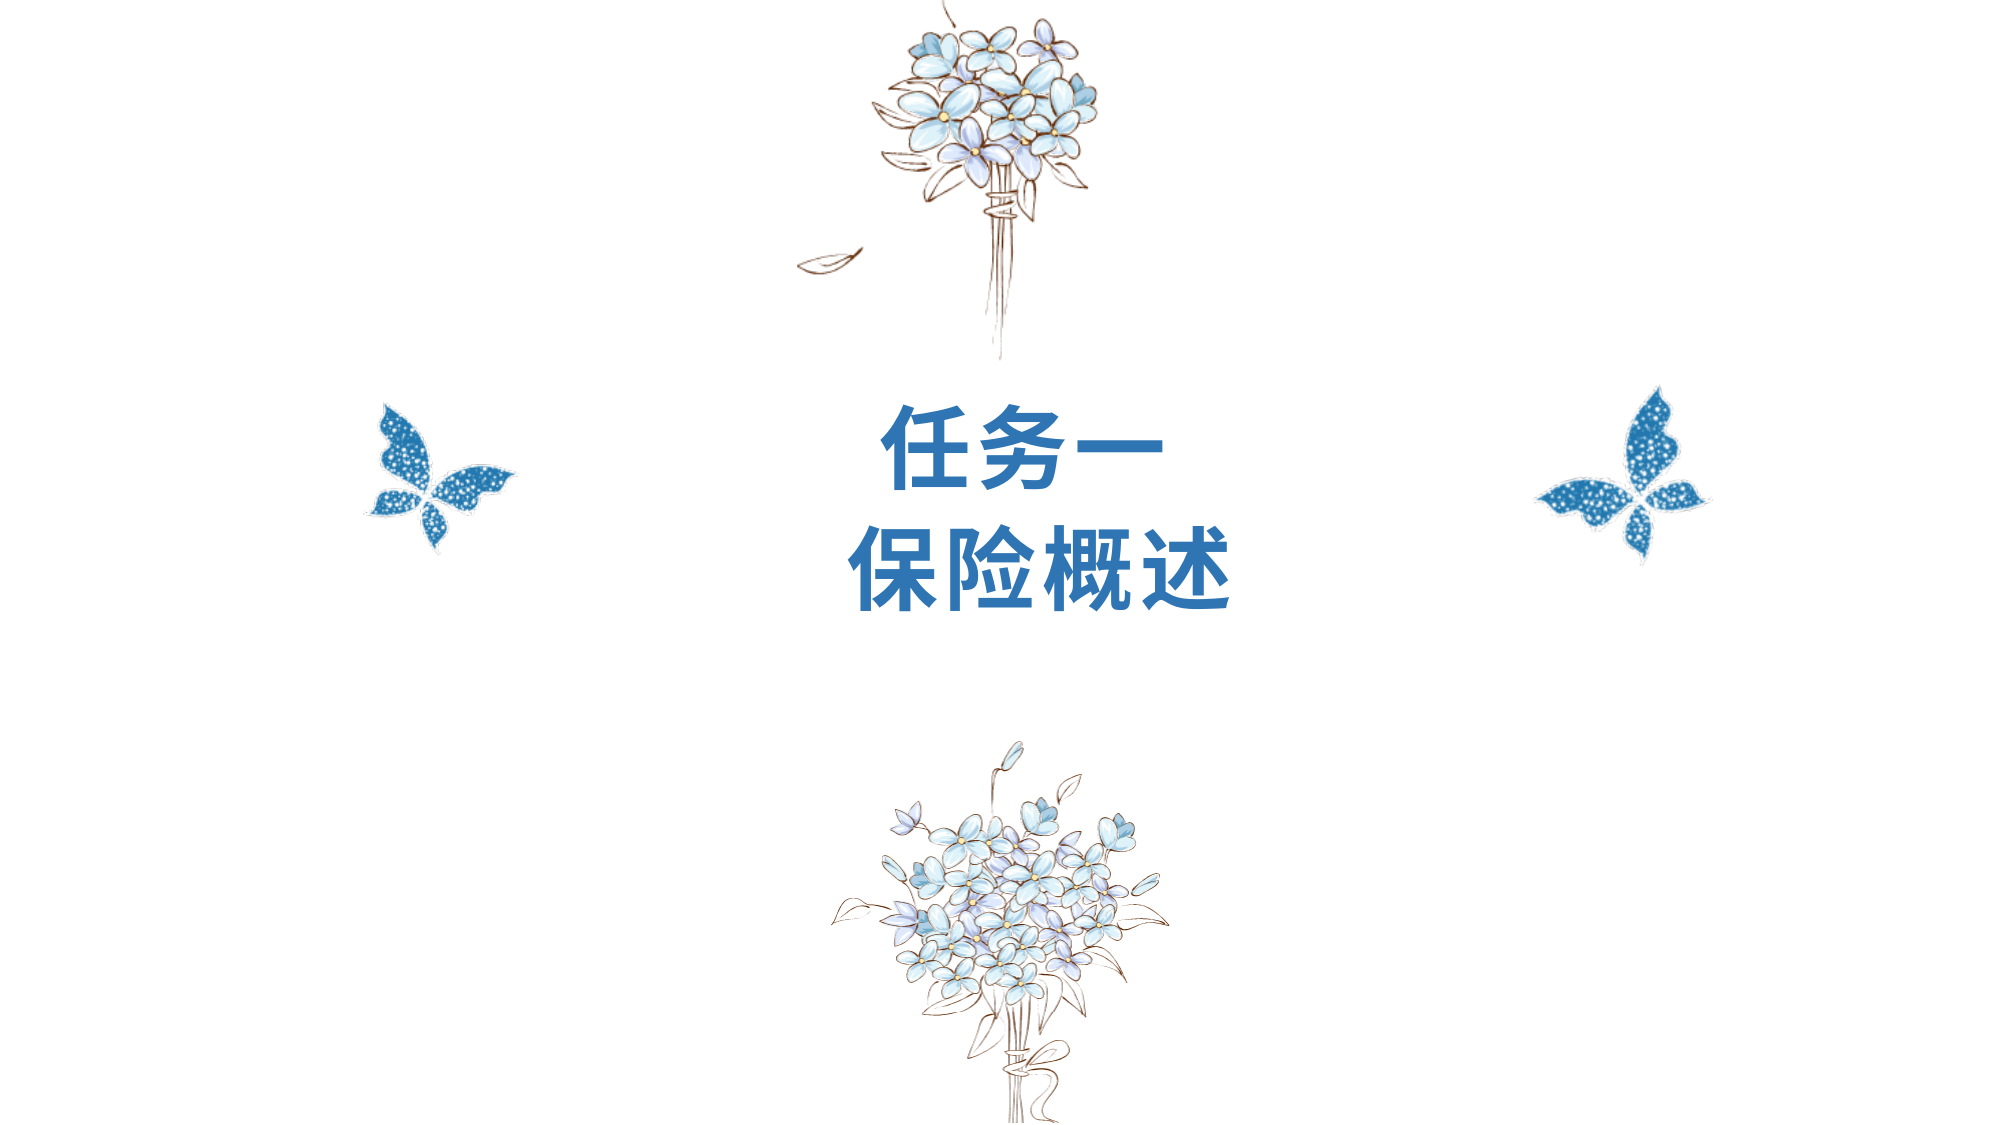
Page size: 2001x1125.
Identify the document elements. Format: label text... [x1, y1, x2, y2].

picture [363, 402, 515, 556]
picture [797, 0, 1099, 362]
title 任务一 保险概述 [515, 373, 1564, 630]
picture [831, 741, 1170, 1123]
picture [1564, 380, 1724, 586]
